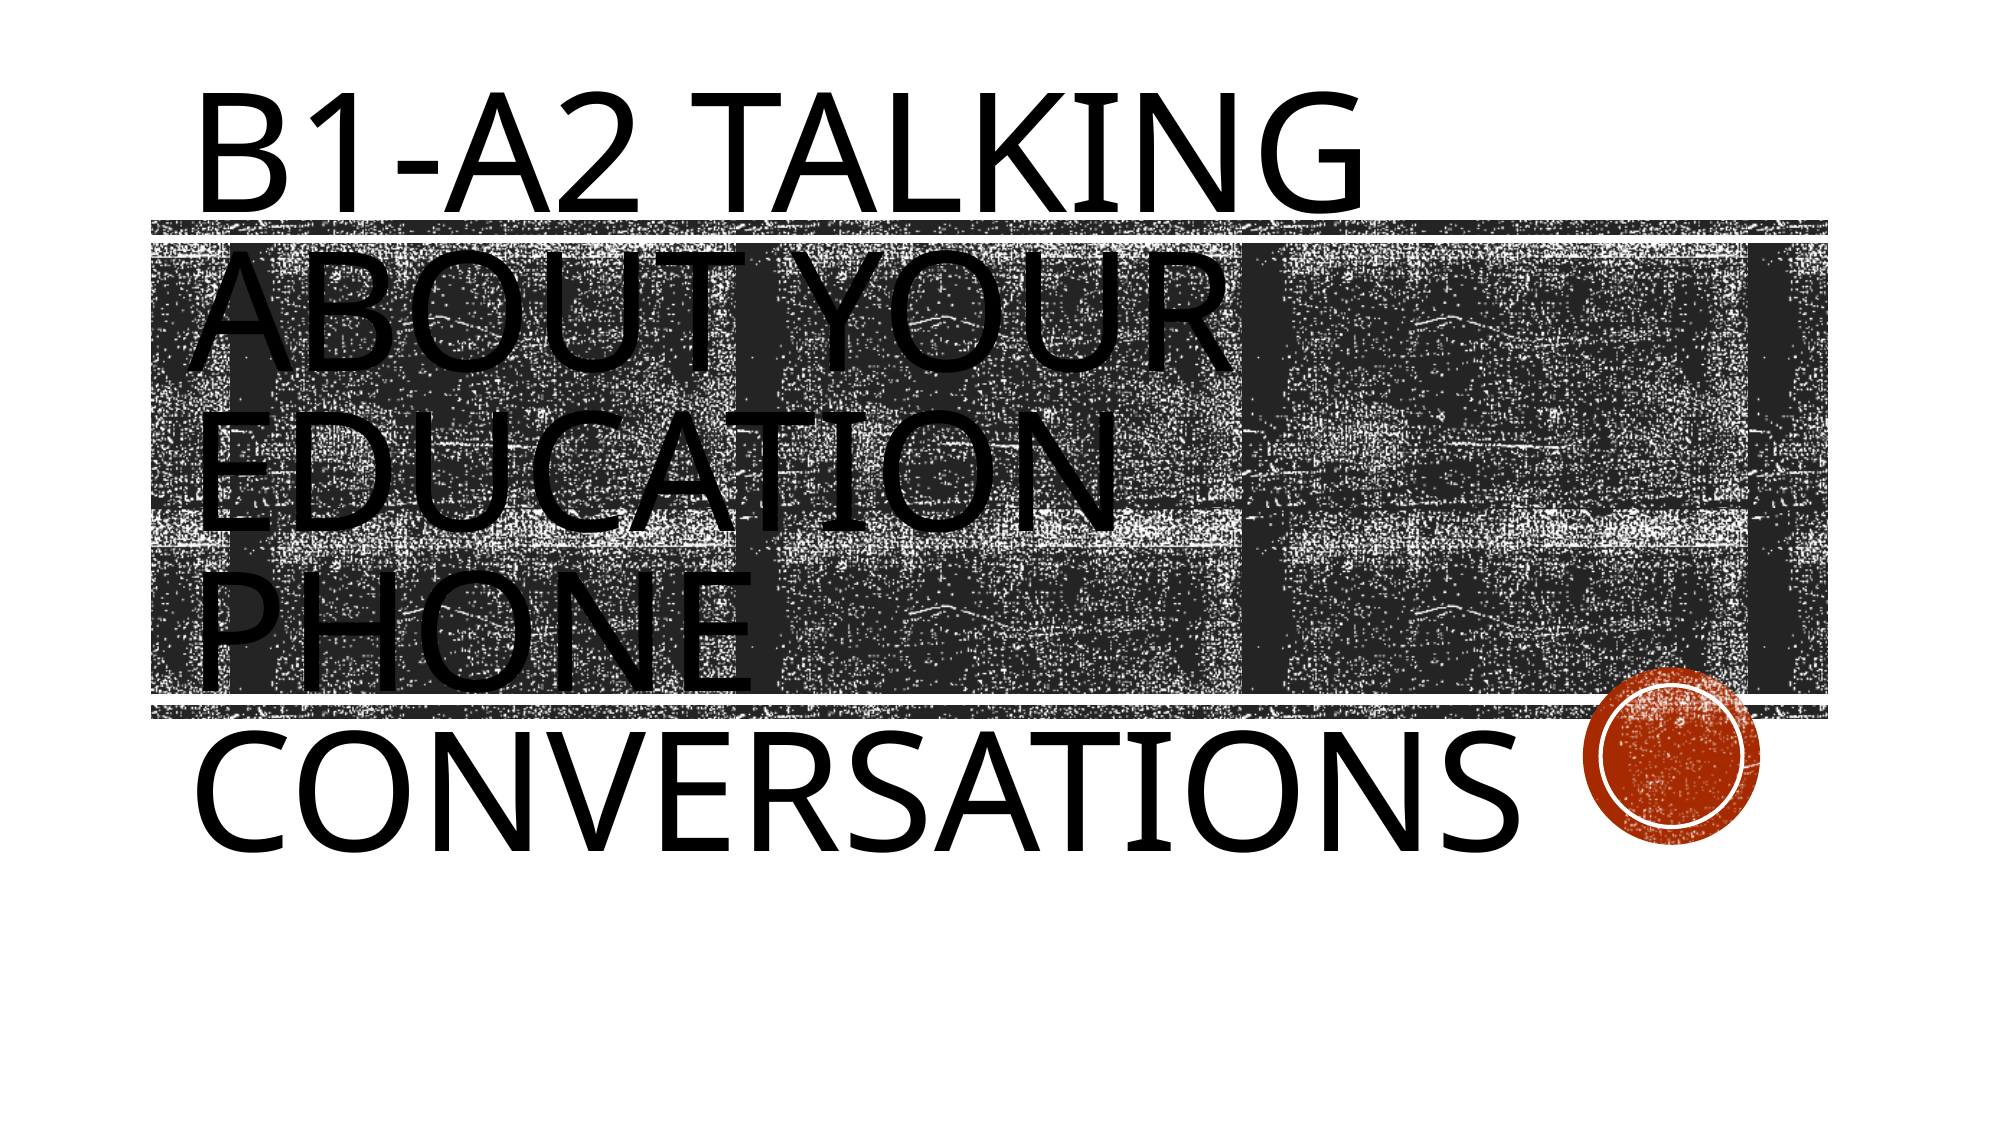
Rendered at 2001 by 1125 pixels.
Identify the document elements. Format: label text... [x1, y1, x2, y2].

title B1-A2 talking about your education Phone conversations [172, 234, 1808, 733]
